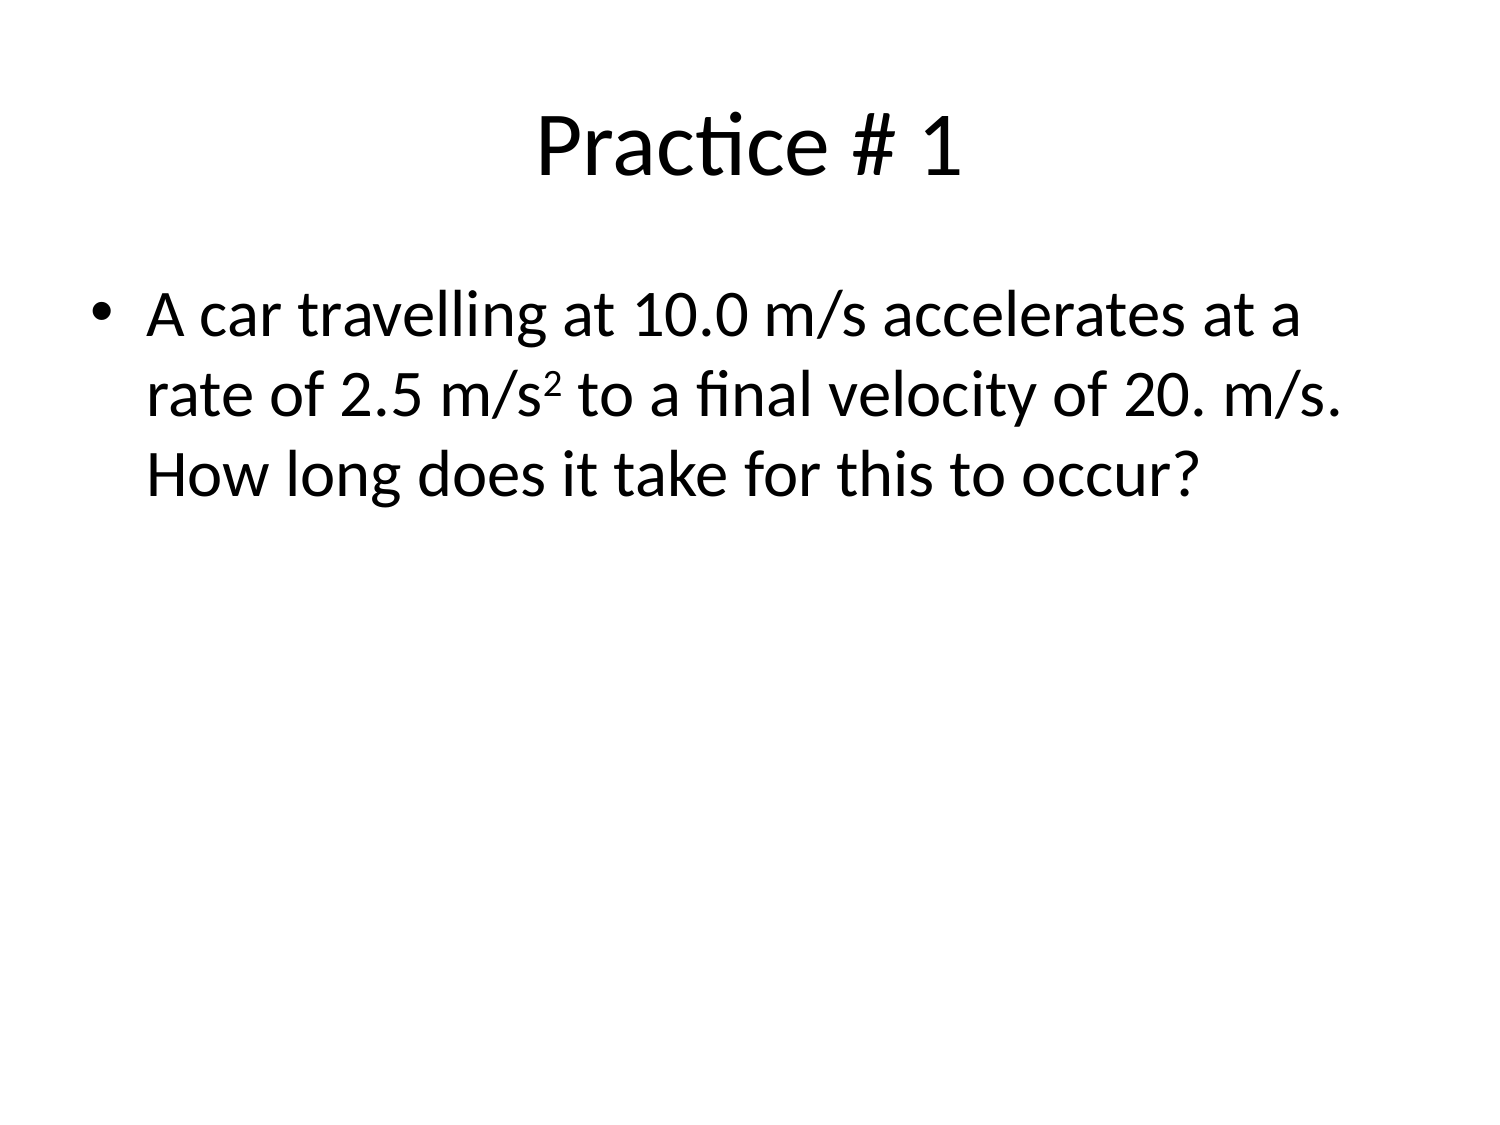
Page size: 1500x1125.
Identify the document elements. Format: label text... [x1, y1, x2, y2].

title Practice # 1 [75, 45, 1425, 233]
list A car travelling at 10.0 m/s accelerates at a rate of 2.5 m/s2 to a final velocity of 20. m/s. How long does it take for this to occur? [75, 262, 1425, 1005]
